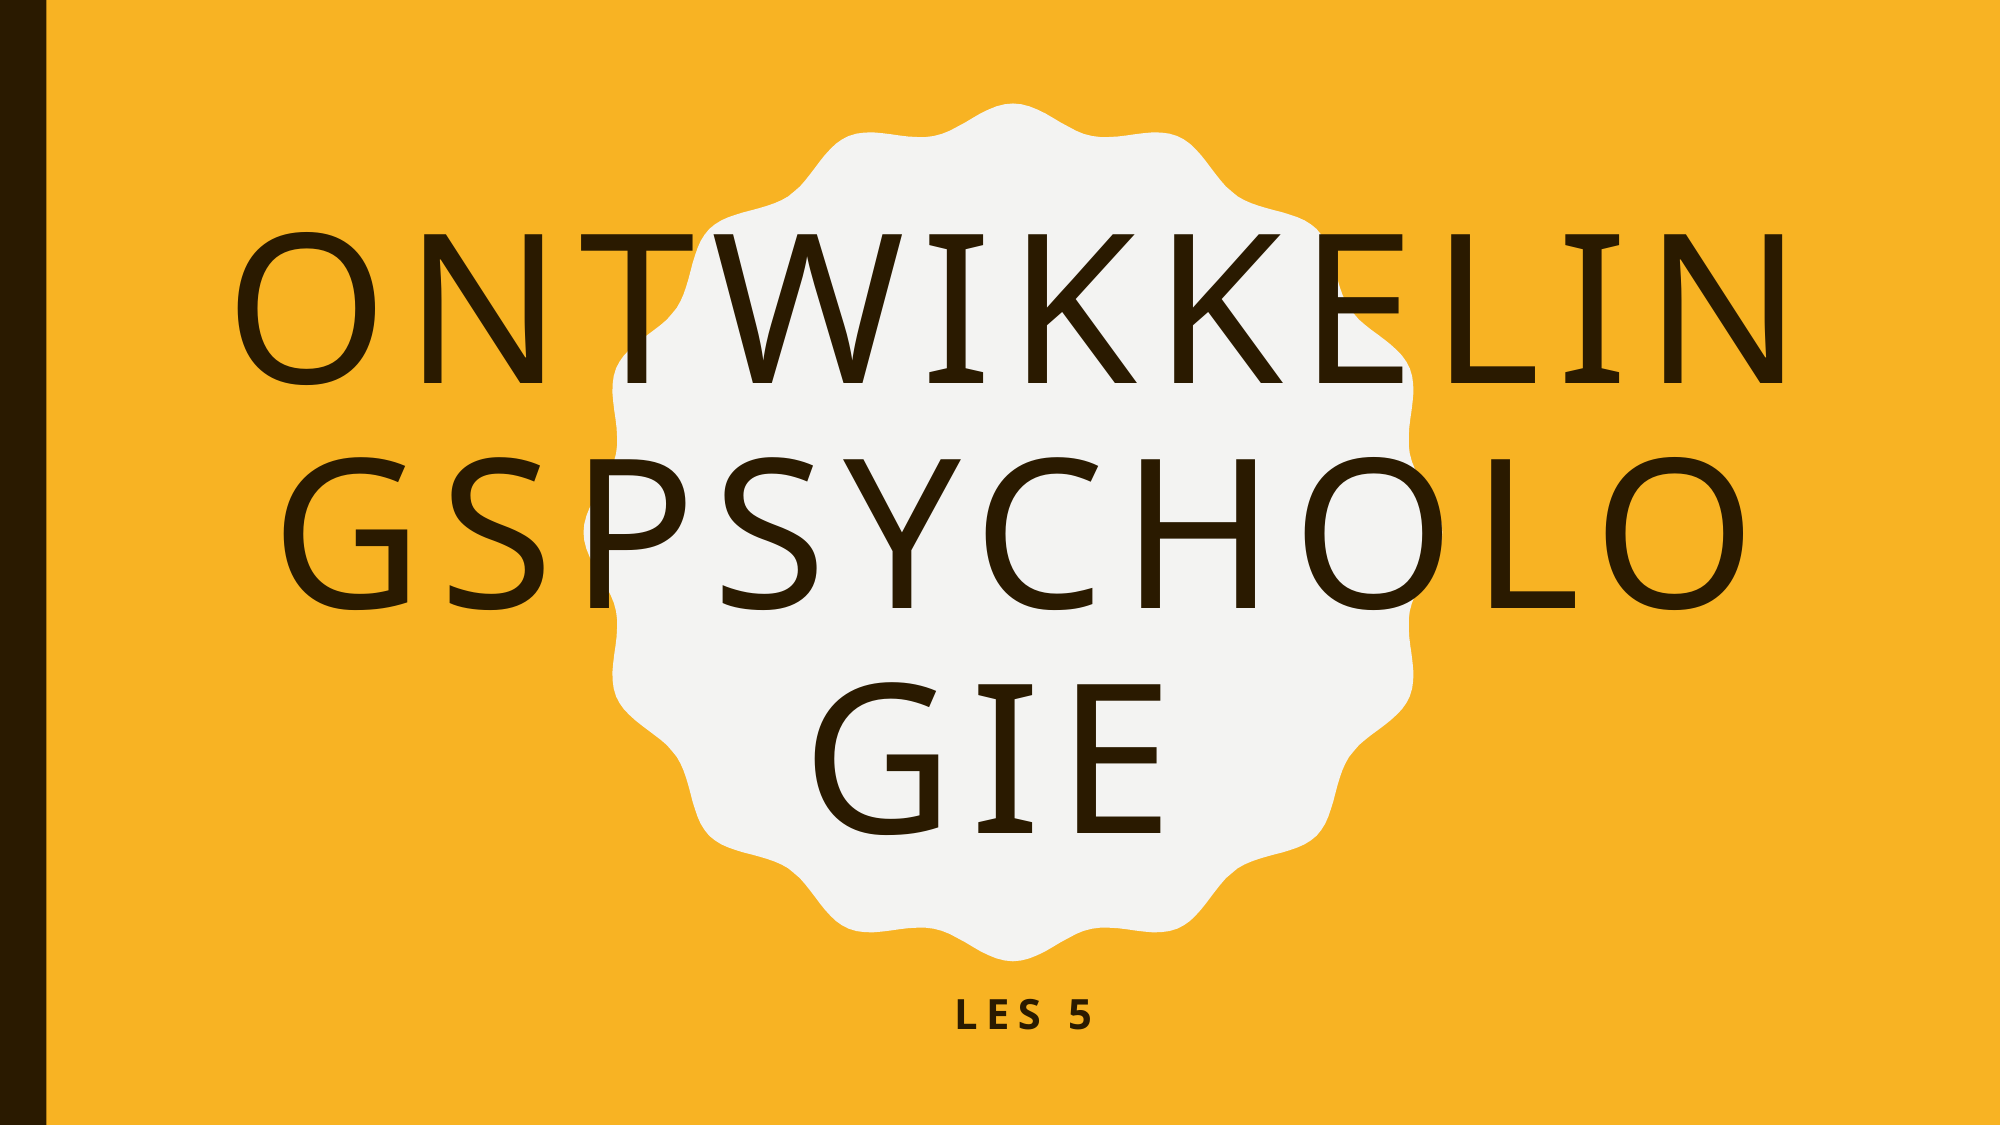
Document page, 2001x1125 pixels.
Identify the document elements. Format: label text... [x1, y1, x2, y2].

title Ontwikkelingspsychologie [176, 180, 1870, 902]
subtitle Les 5 [363, 980, 1684, 1103]
